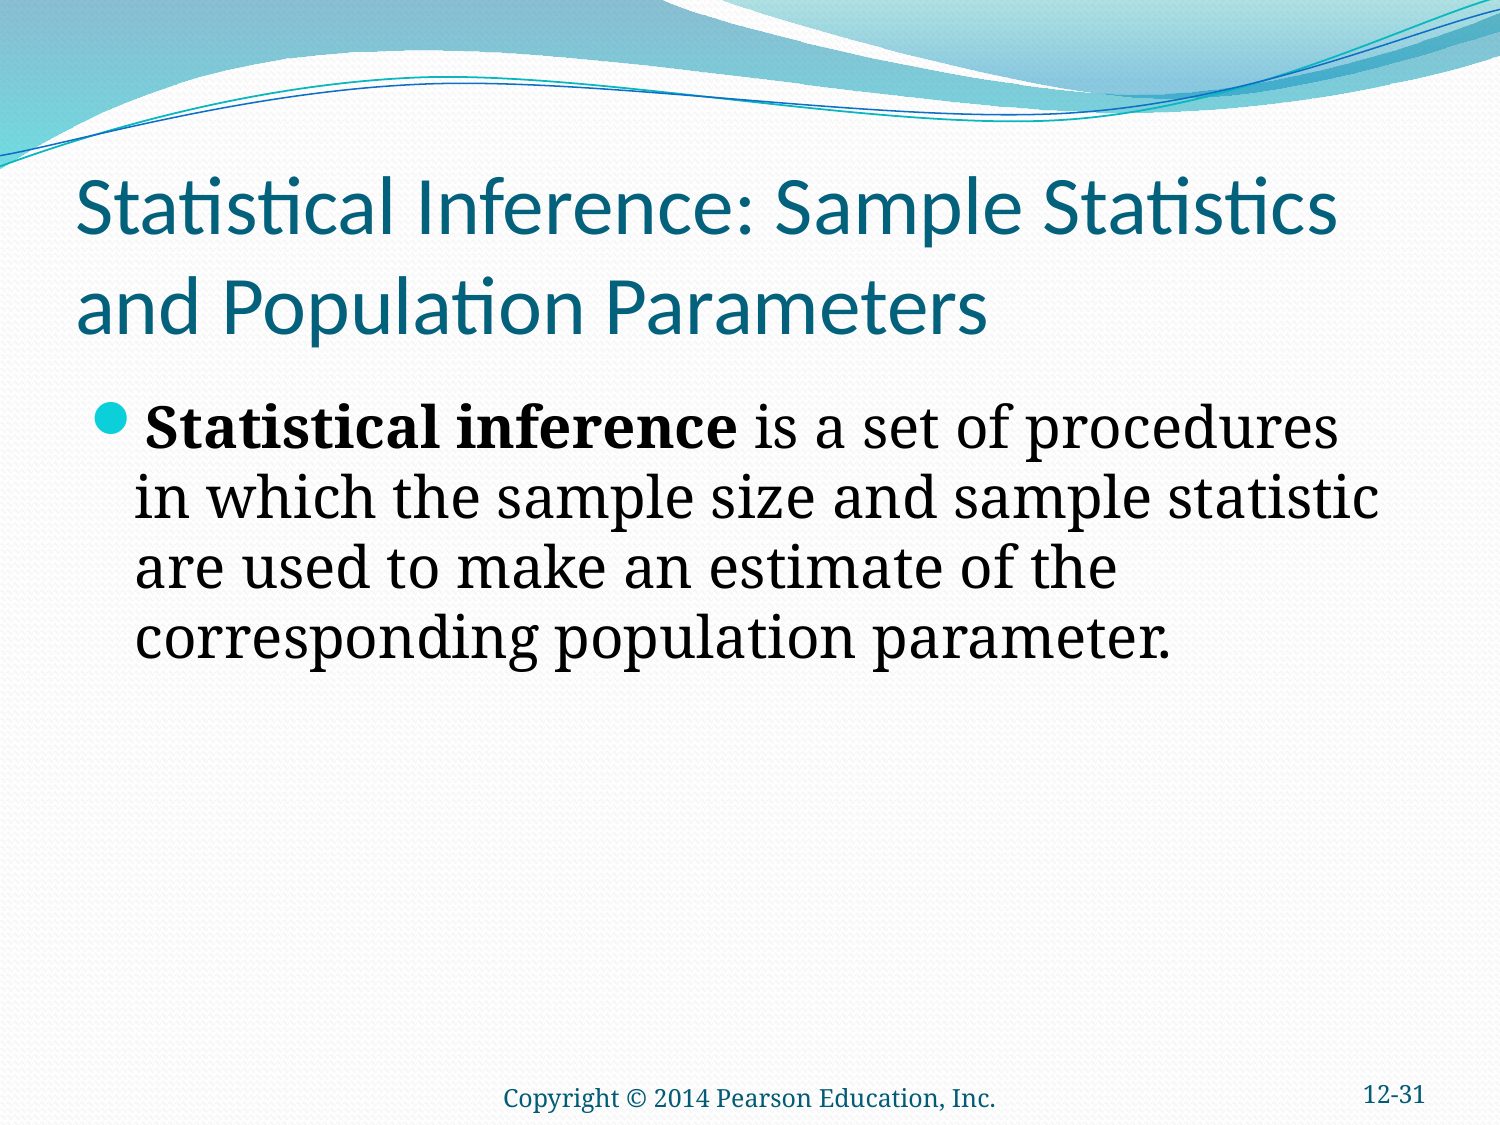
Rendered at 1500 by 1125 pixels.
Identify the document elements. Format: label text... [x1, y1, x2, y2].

title Statistical Inference: Sample Statistics and Population Parameters [74, 163, 1426, 351]
list Statistical inference is a set of procedures in which the sample size and sample statistic are used to make an estimate of the corresponding population parameter. [74, 382, 1426, 1104]
